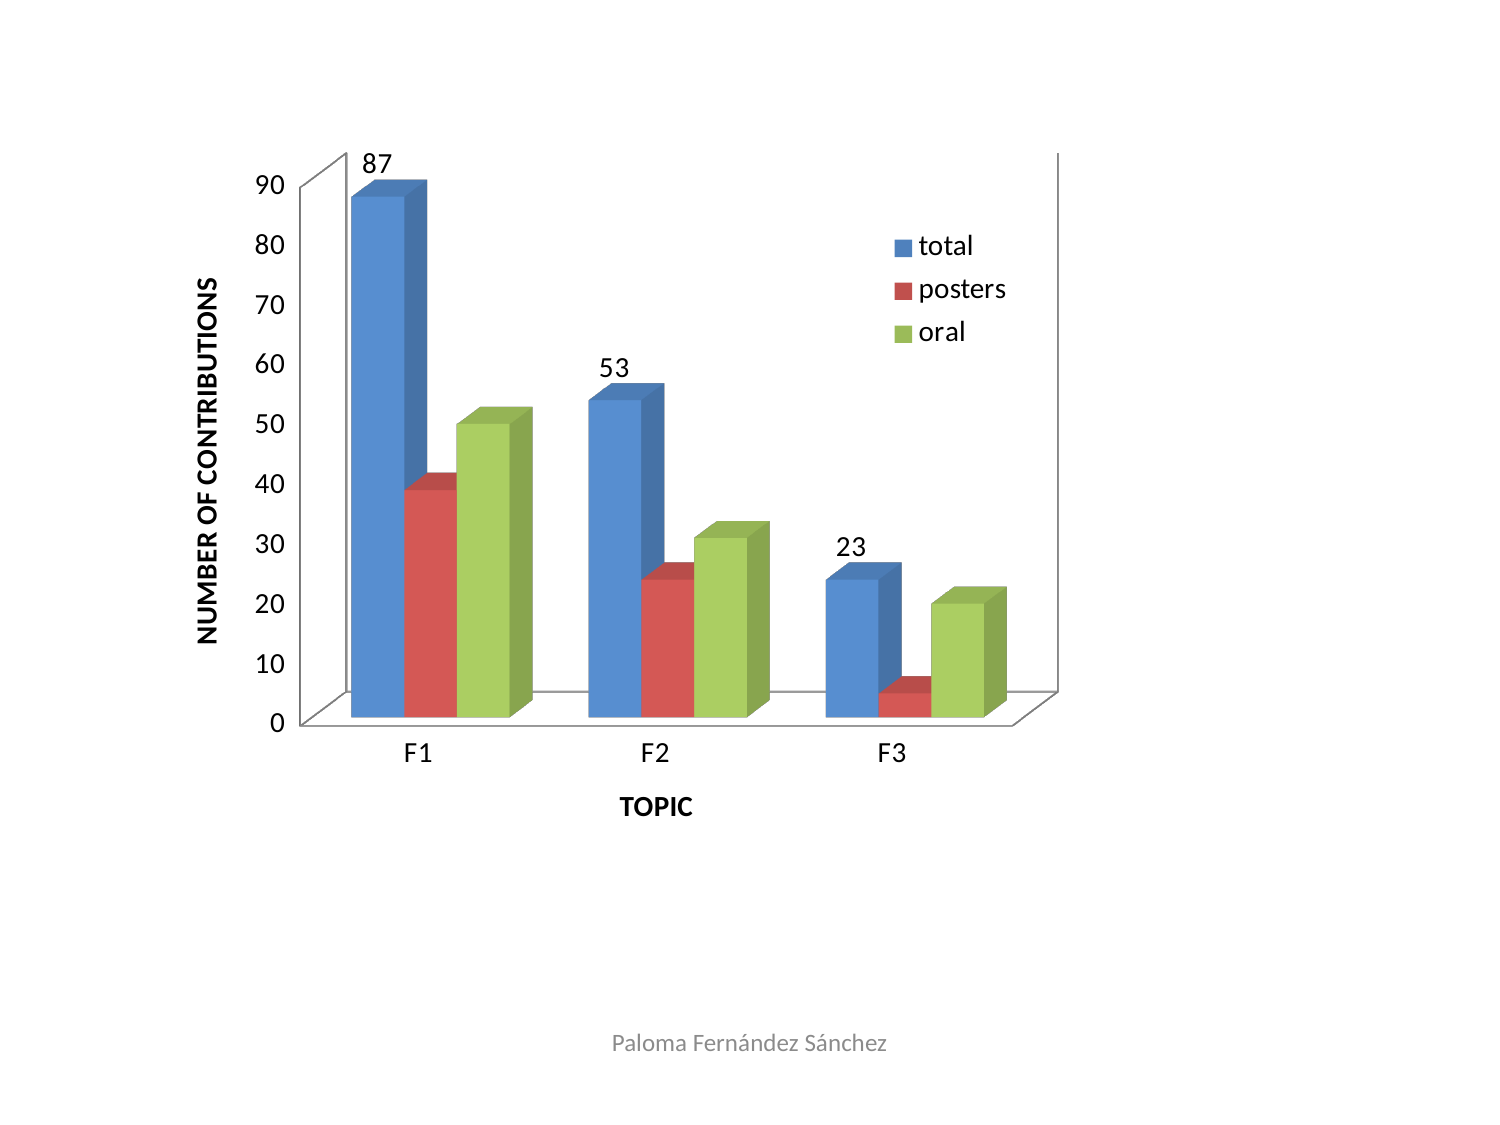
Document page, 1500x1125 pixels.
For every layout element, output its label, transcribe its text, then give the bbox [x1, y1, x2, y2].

chart [159, 136, 1223, 858]
footer Paloma Fernández Sánchez [512, 1011, 988, 1072]
